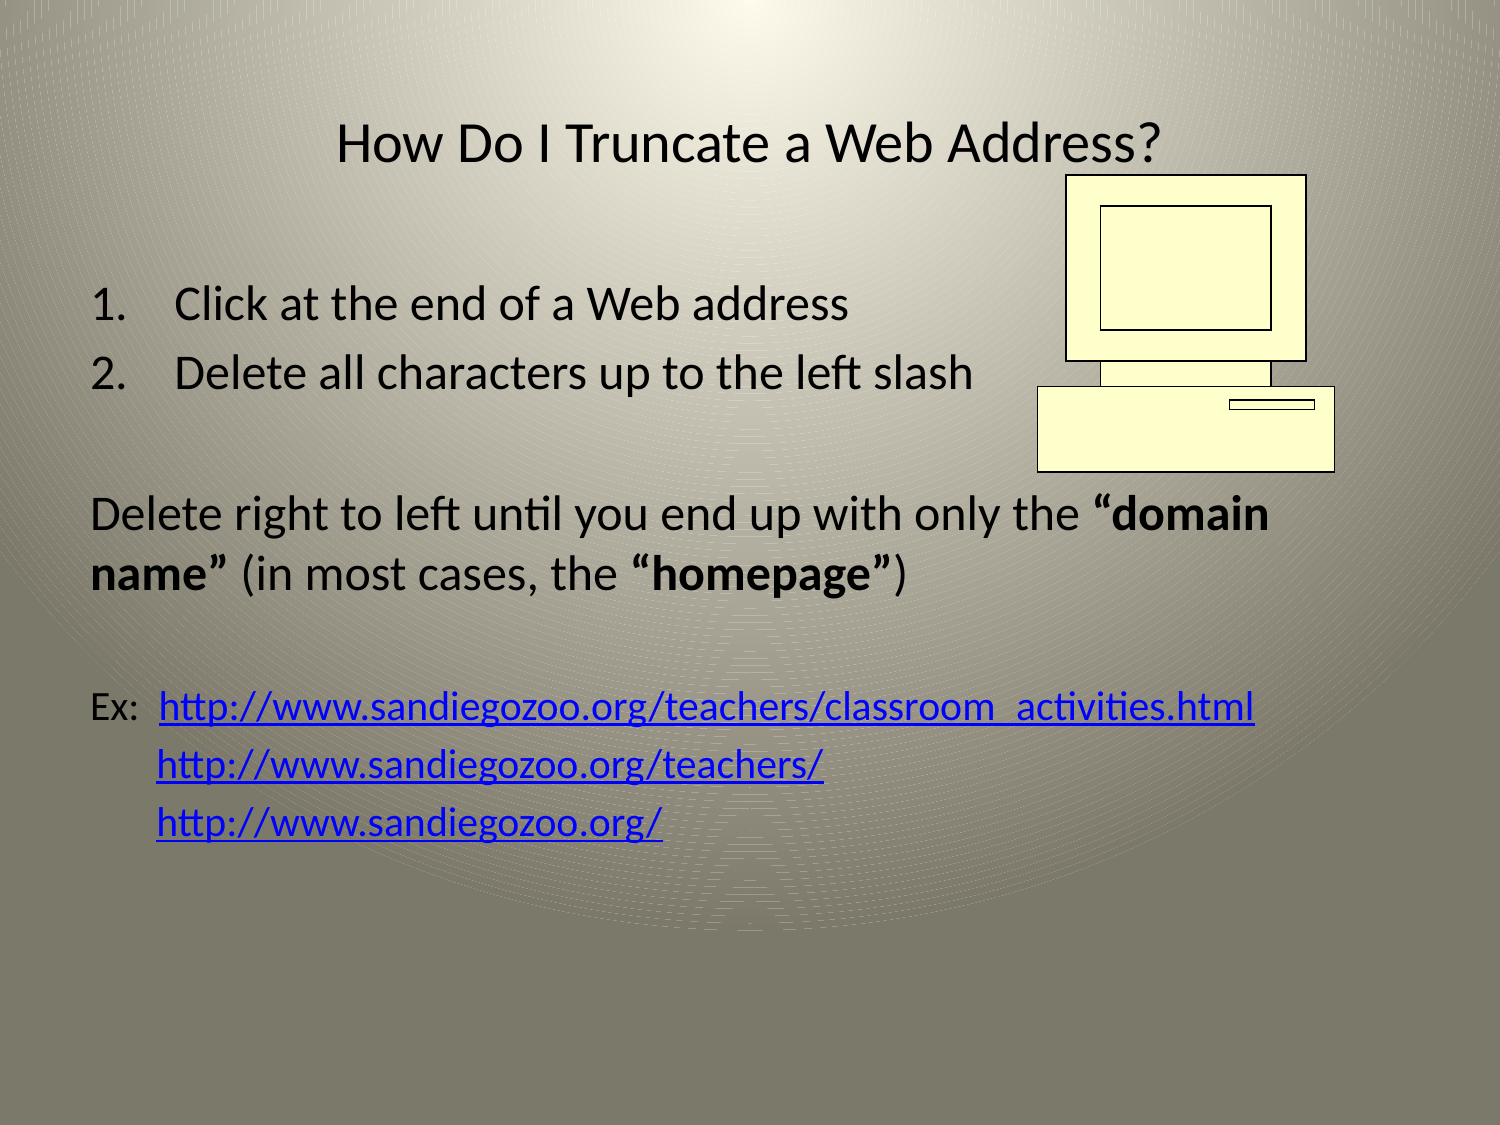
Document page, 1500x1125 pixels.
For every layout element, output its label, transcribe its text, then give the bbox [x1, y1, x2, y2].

title How Do I Truncate a Web Address? [75, 45, 1425, 233]
list Click at the end of a Web address Delete all characters up to the left slash Delete right to left until you end up with only the “domain name” (in most cases, the “homepage”) Ex: http://www.sandiegozoo.org/teachers/classroom_activities.html http://www.sandiegozoo.org/teachers/ http://www.sandiegozoo.org/ [75, 262, 1425, 1005]
text_box [1037, 174, 1335, 472]
